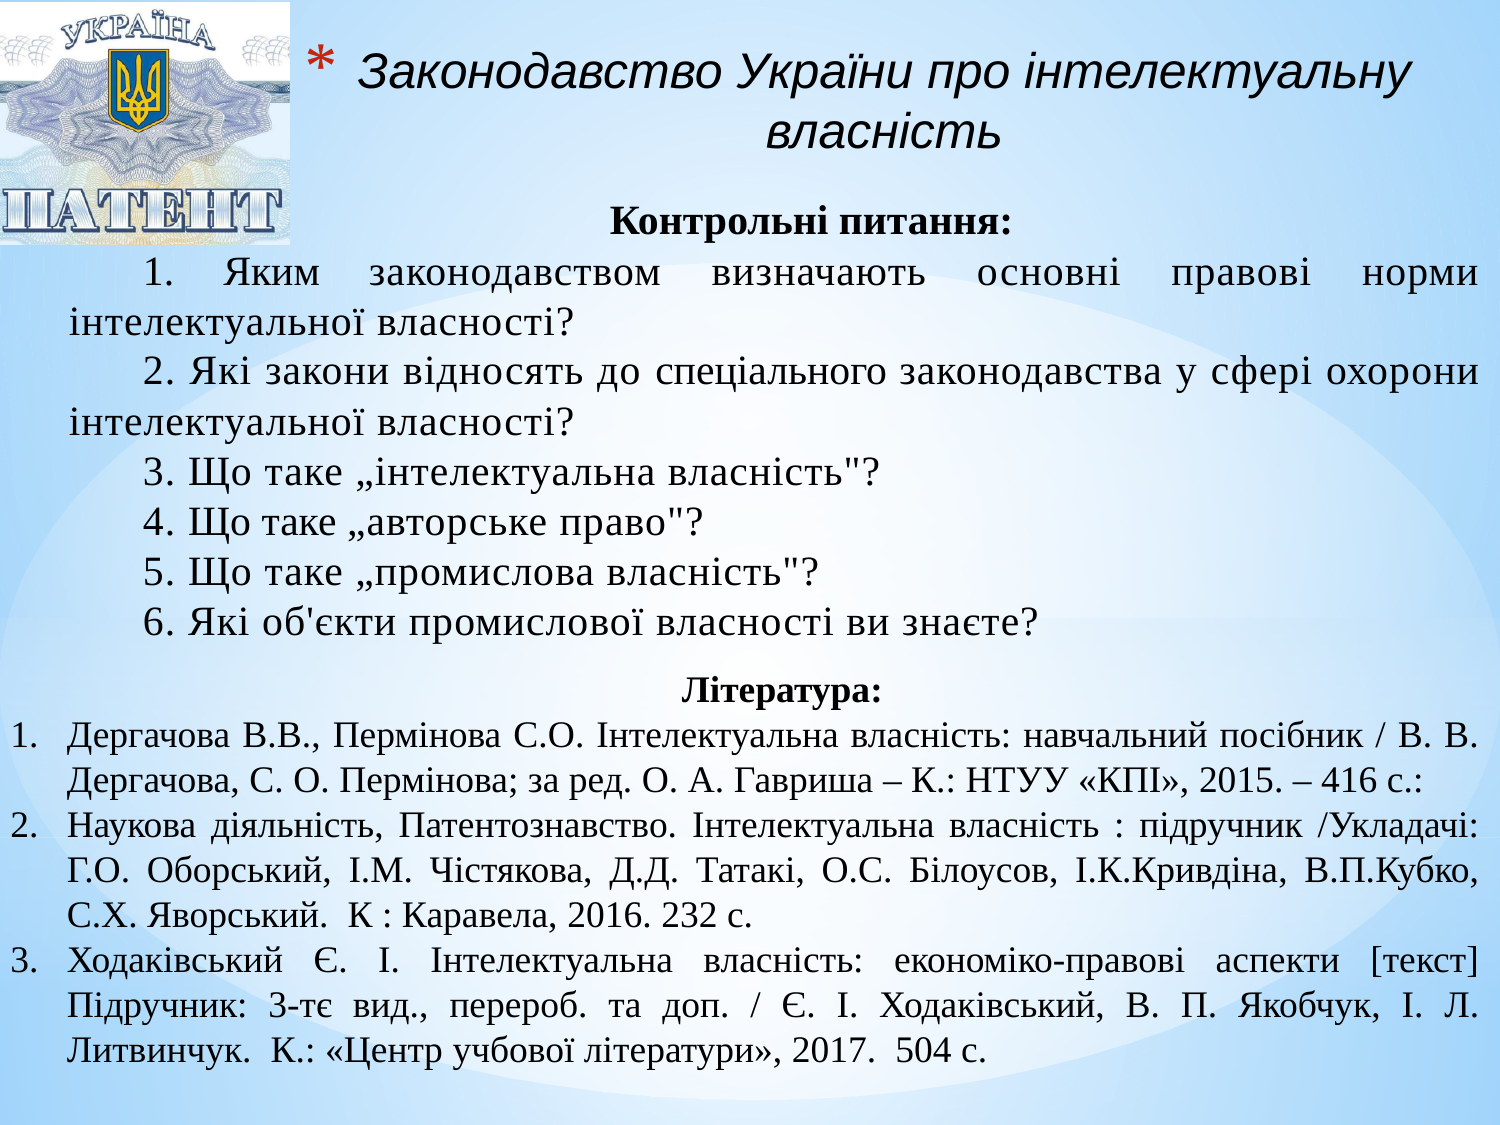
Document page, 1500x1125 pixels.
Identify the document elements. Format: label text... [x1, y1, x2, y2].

title Законодавство України про інтелектуальну власність [295, 30, 1427, 124]
picture [0, 2, 290, 245]
text_box Контрольні питання: 1. Яким законодавством визначають основні правові норми інтелектуальної власності? 2. Які закони відносять до спеціального законодавства у сфері охорони інтелектуальної власності? 3. Що таке „інтелектуальна власність"? 4. Що таке „авторське право"? 5. Що таке „промислова власність"? 6. Які об'єкти промислової власності ви знаєте? [54, 185, 1496, 651]
text_box Література: Дергачова В.В., Пермінова С.О. Інтелектуальна власність: навчальний посібник / В. В. Дергачова, С. О. Пермінова; за ред. О. А. Гавриша – К.: НТУУ «КПІ», 2015. – 416 с.: Наукова діяльність, Патентознавство. Інтелектуальна власність : підручник /Укладачі: Г.О. Оборський, І.М. Чістякова, Д.Д. Татакі, О.С. Білоусов, І.К.Кривдіна, В.П.Кубко, С.Х. Яворський. К : Каравела, 2016. 232 с. Ходаківський Є. І. Інтелектуальна власність: економіко-правові аспекти [текст] Підручник: 3-тє вид., перероб. та доп. / Є. І. Ходаківський, В. П. Якобчук, І. Л. Литвинчук. К.: «Центр учбової літератури», 2017. 504 с. [0, 657, 1496, 1078]
